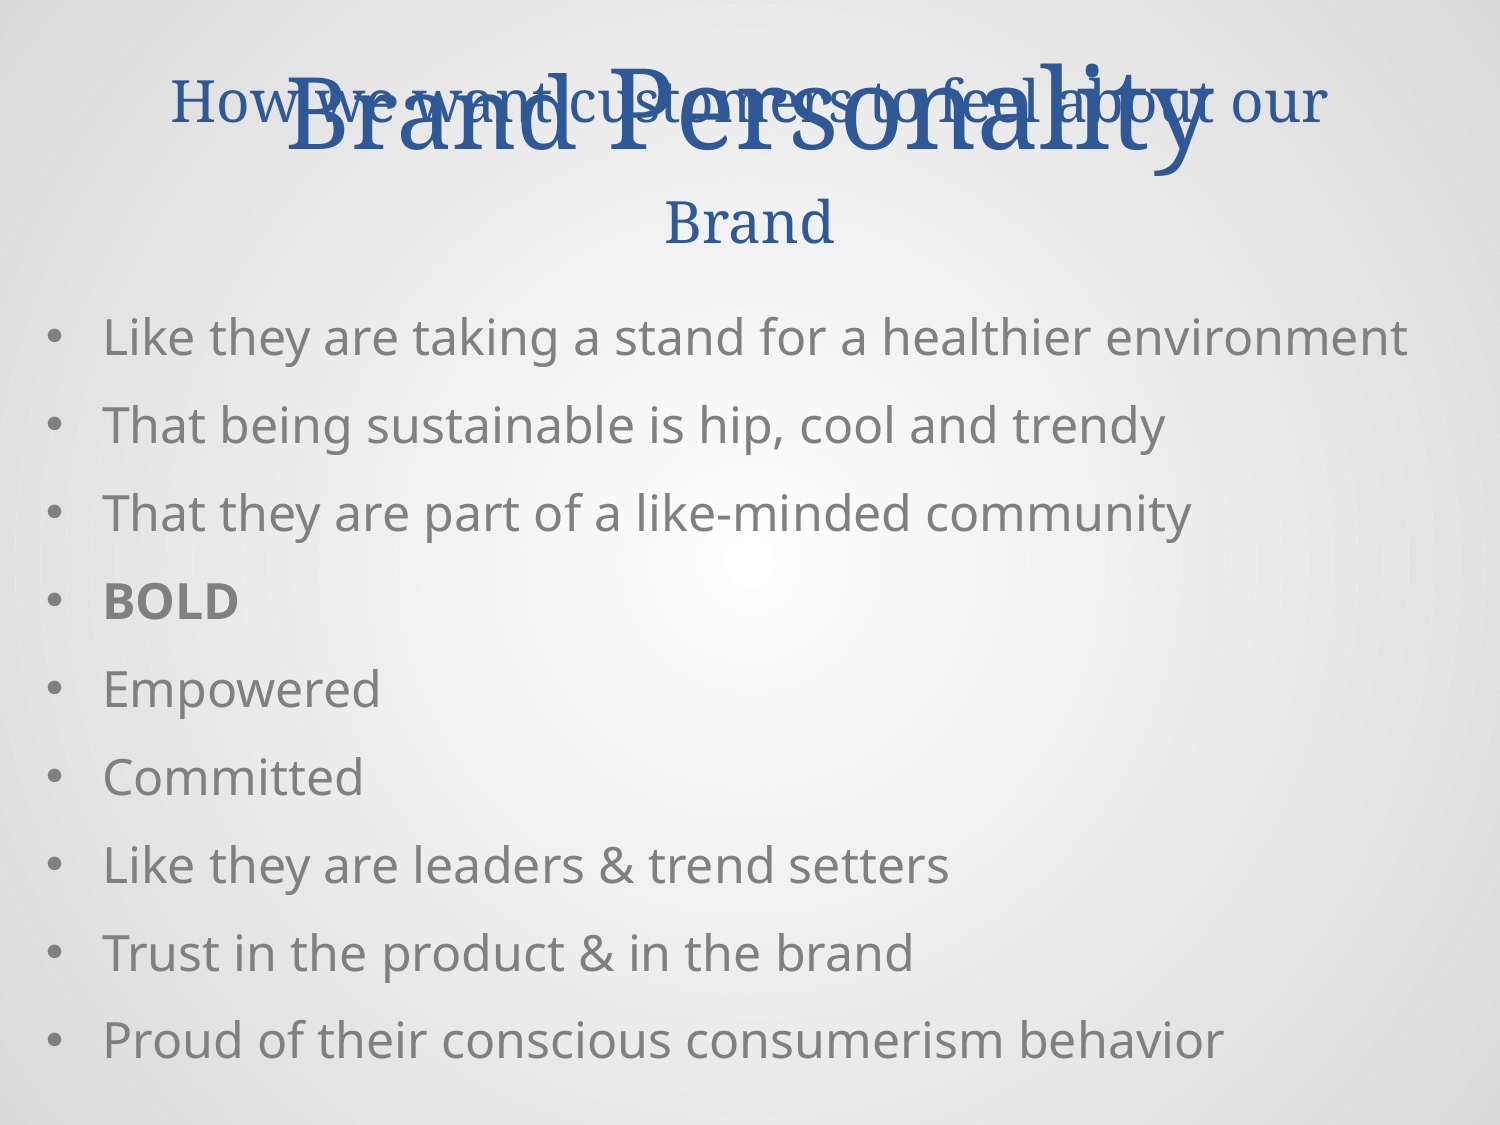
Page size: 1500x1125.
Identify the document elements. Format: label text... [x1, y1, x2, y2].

list Like they are taking a stand for a healthier environment That being sustainable is hip, cool and trendy That they are part of a like-minded community BOLD Empowered Committed Like they are leaders & trend setters Trust in the product & in the brand Proud of their conscious consumerism behavior [30, 279, 1482, 1077]
text_box Brand Personality [112, 26, 1388, 180]
title How we want customers to feel about our Brand [75, 164, 1425, 263]
